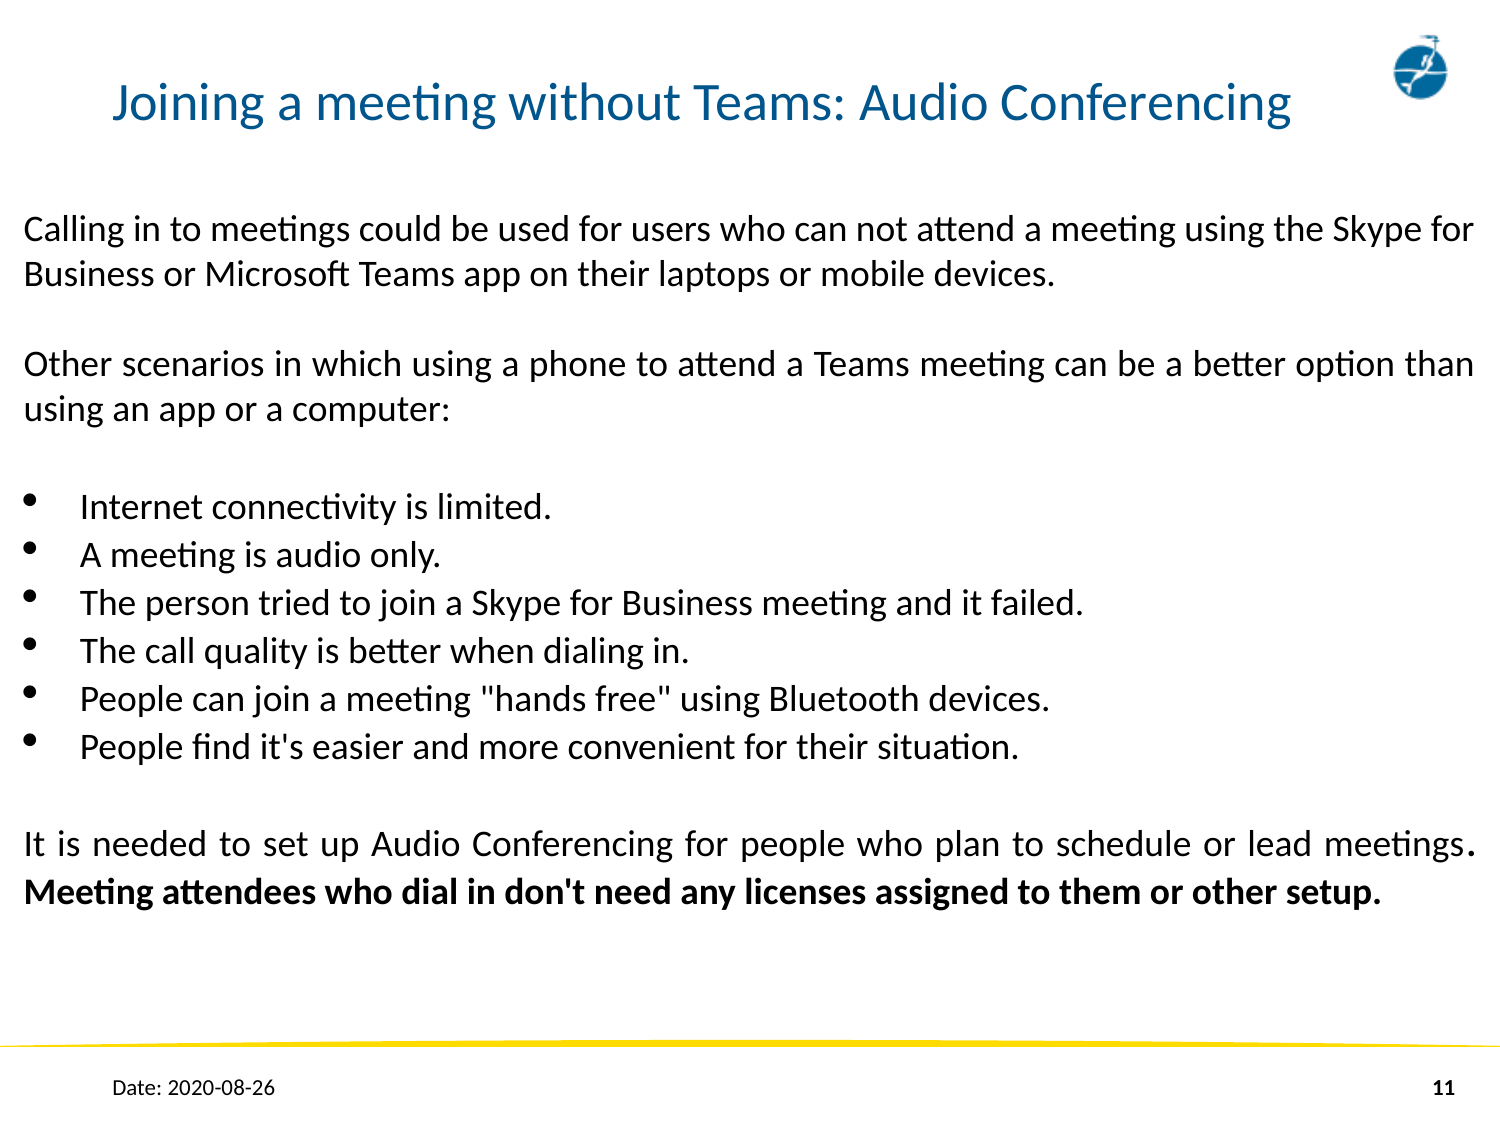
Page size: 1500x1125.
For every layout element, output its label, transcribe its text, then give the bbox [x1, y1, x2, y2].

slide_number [112, 1046, 461, 1125]
text_box Calling in to meetings could be used for users who can not attend a meeting using the Skype for Business or Microsoft Teams app on their laptops or mobile devices. Other scenarios in which using a phone to attend a Teams meeting can be a better option than using an app or a computer: Internet connectivity is limited. A meeting is audio only. The person tried to join a Skype for Business meeting and it failed. The call quality is better when dialing in. People can join a meeting "hands free" using Bluetooth devices. People find it's easier and more convenient for their situation. It is needed to set up Audio Conferencing for people who plan to schedule or lead meetings. Meeting attendees who dial in don't need any licenses assigned to them or other setup. [8, 196, 1492, 1016]
slide_number 11 [1387, 1046, 1500, 1125]
title Joining a meeting without Teams: Audio Conferencing [112, 42, 1388, 196]
